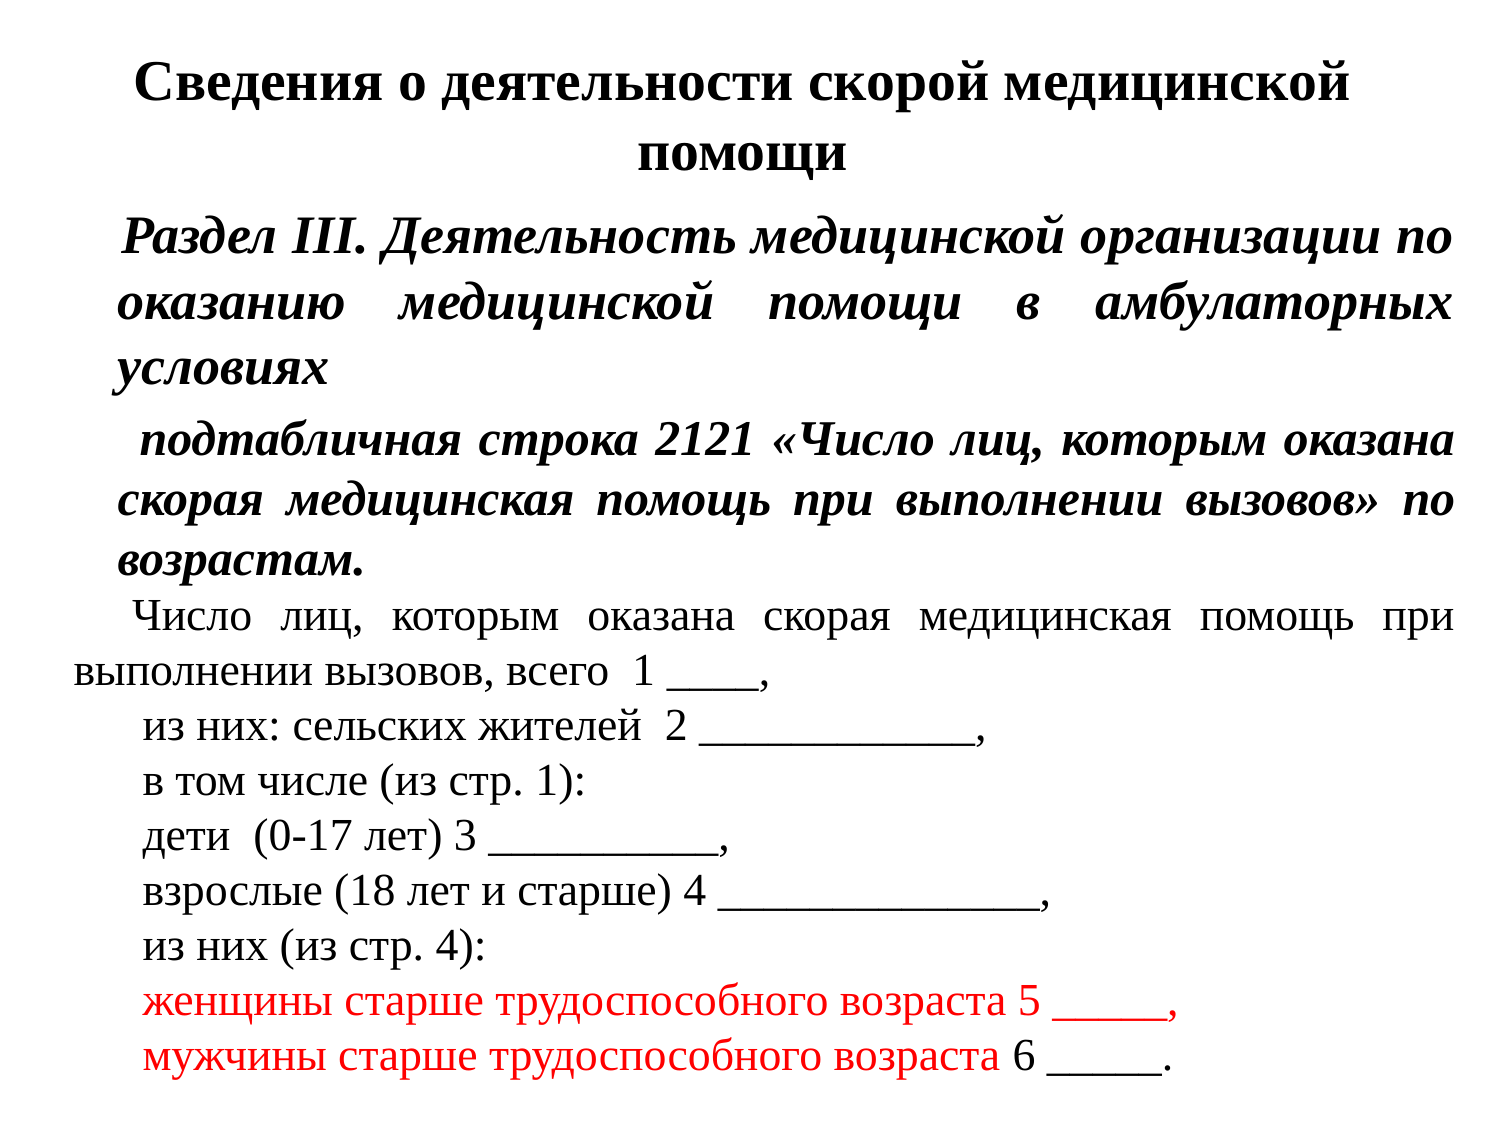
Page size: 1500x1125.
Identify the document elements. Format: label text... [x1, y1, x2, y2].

list Раздел III. Деятельность медицинской организации по оказанию медицинской помощи в амбулаторных условиях подтабличная строка 2121 «Число лиц, которым оказана скорая медицинская помощь при выполнении вызовов» по возрастам. Число лиц, которым оказана скорая медицинская помощь при выполнении вызовов, всего 1 ____, из них: сельских жителей 2 ____________, в том числе (из стр. 1): дети (0-17 лет) 3 __________, взрослые (18 лет и старше) 4 ______________, из них (из стр. 4): женщины старше трудоспособного возраста 5 _____, мужчины старше трудоспособного возраста 6 _____. [58, 187, 1471, 1090]
title Сведения о деятельности скорой медицинской помощи [53, 35, 1432, 190]
